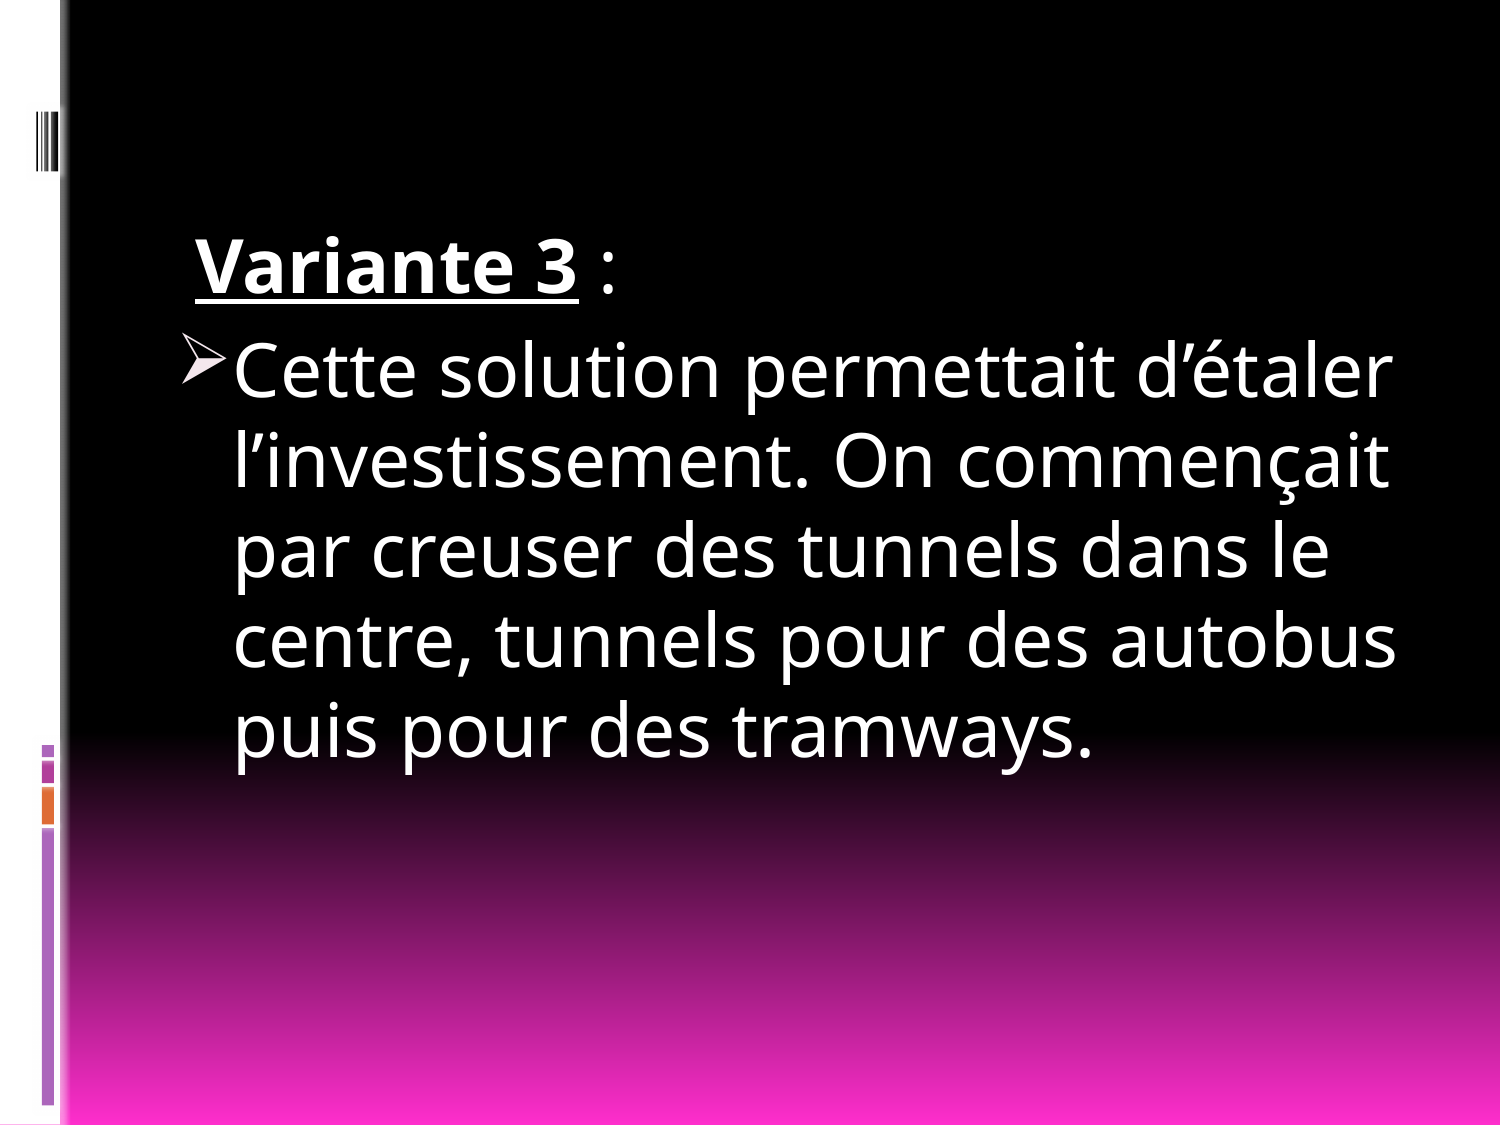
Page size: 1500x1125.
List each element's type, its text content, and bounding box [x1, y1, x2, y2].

list Variante 3 : Cette solution permettait d’étaler l’investissement. On commençait par creuser des tunnels dans le centre, tunnels pour des autobus puis pour des tramways. [150, 210, 1425, 1043]
